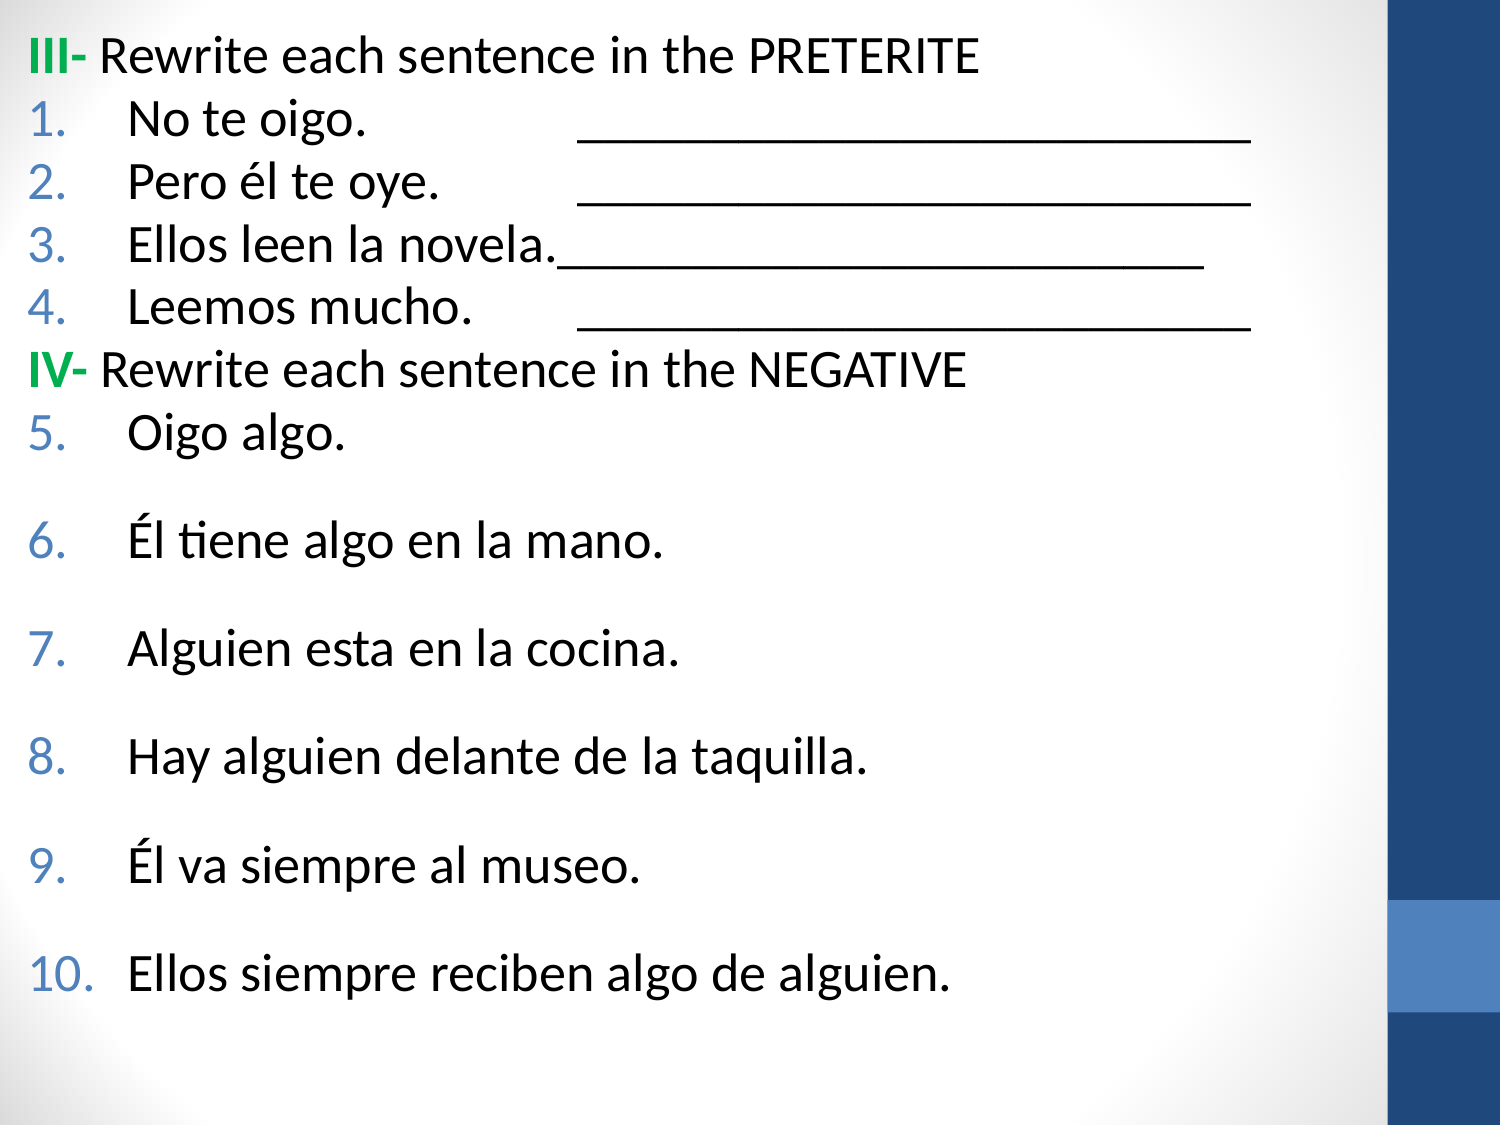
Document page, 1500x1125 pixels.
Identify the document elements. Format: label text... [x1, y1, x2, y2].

picture [0, 0, 1387, 1125]
text_box III- Rewrite each sentence in the PRETERITE No te oigo. _________________________ Pero él te oye. _________________________ Ellos leen la novela.________________________ Leemos mucho. _________________________ IV- Rewrite each sentence in the NEGATIVE Oigo algo. Él tiene algo en la mano. Alguien esta en la cocina. Hay alguien delante de la taquilla. Él va siempre al museo. Ellos siempre reciben algo de alguien. [12, 24, 1475, 1125]
